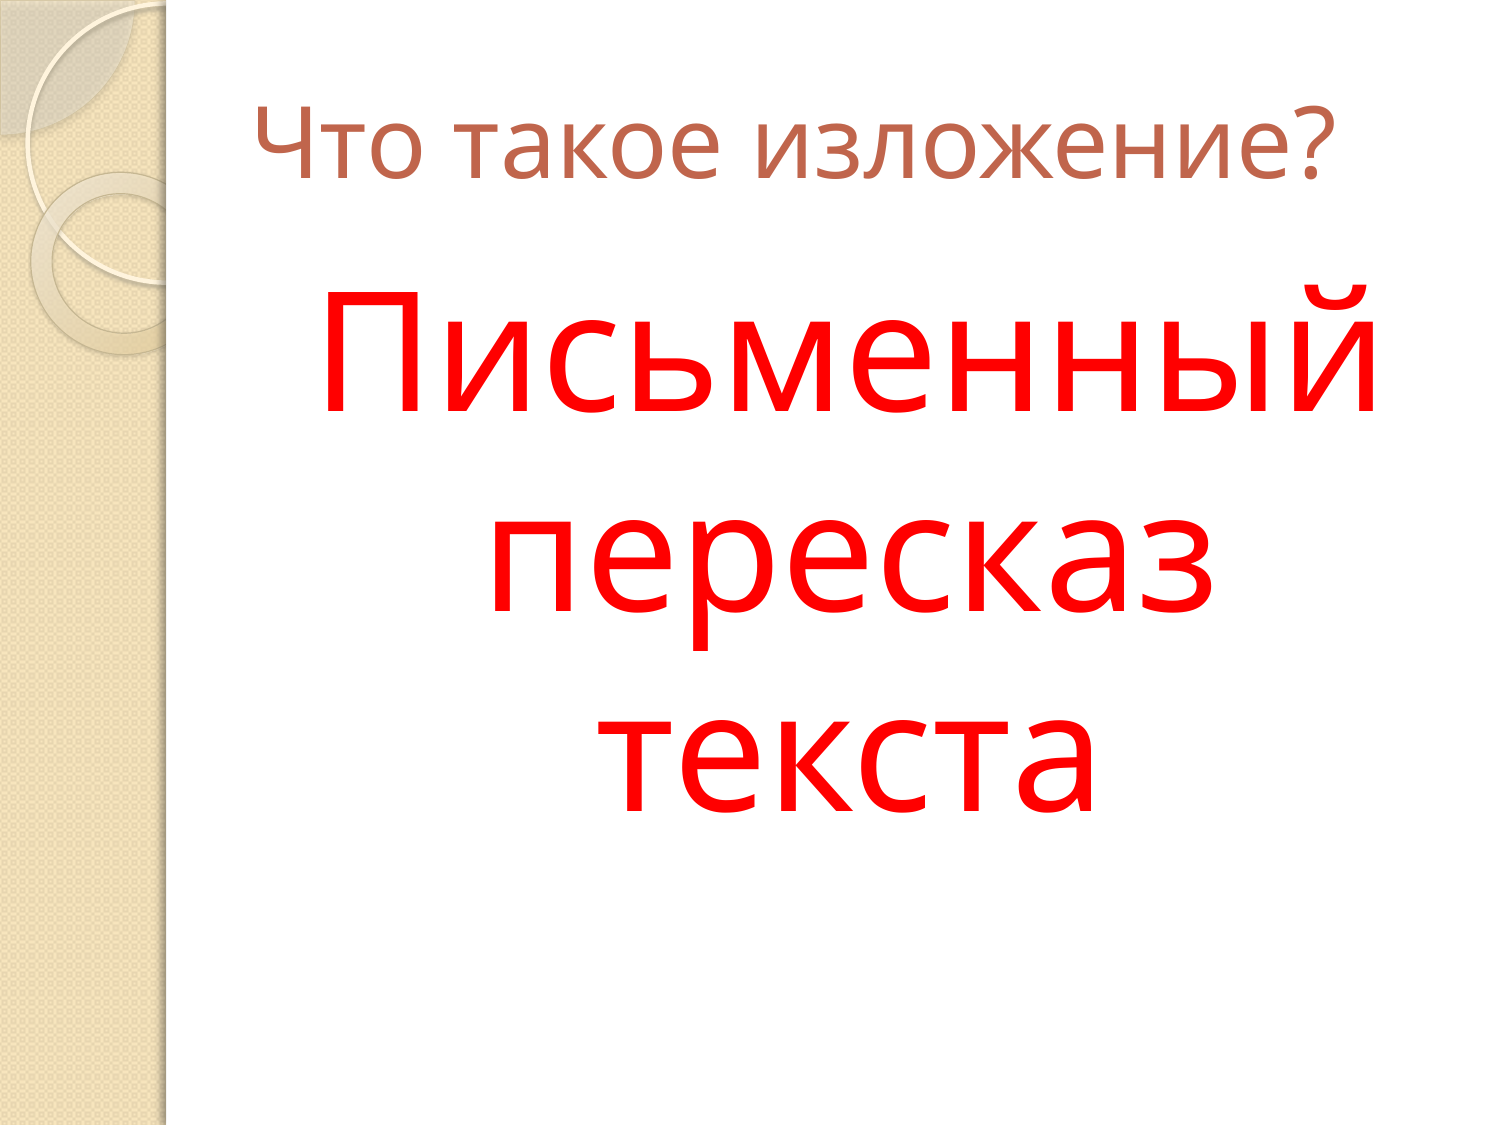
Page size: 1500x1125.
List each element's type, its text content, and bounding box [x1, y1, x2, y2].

list Письменный пересказ текста [235, 237, 1466, 1025]
title Что такое изложение? [235, 45, 1466, 233]
